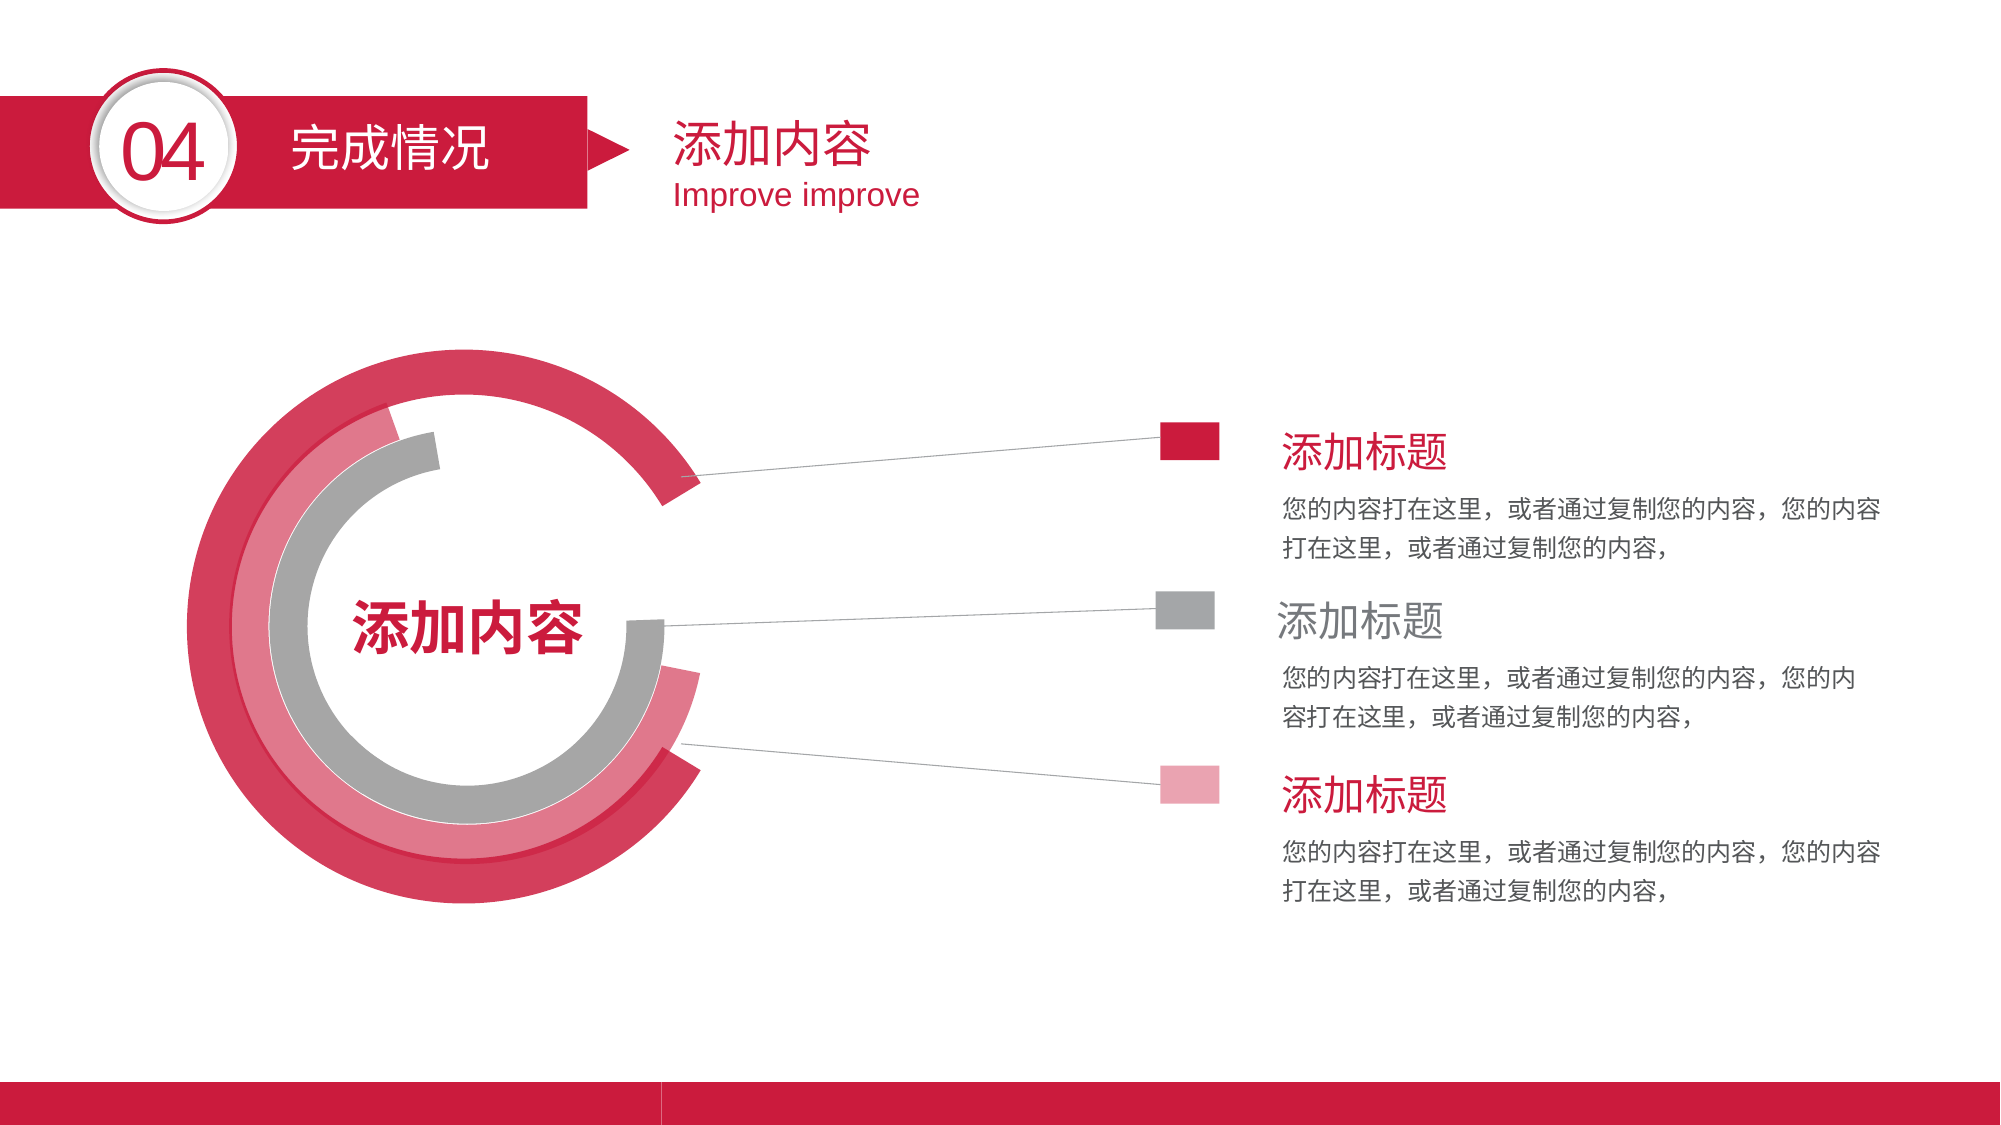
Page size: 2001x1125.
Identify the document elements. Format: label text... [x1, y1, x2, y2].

text_box [186, 429, 659, 904]
text_box [232, 503, 269, 751]
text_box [1161, 569, 1506, 637]
text_box [270, 349, 657, 428]
text_box 添加内容 Improve improve [657, 105, 965, 221]
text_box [1160, 400, 1511, 468]
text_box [269, 428, 665, 824]
text_box [661, 1081, 1330, 1125]
text_box [665, 785, 692, 817]
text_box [252, 96, 630, 209]
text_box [1160, 743, 1511, 811]
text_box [0, 96, 87, 209]
text_box 您的内容打在这里，或者通过复制您的内容，您的内容打在这里，或者通过复制您的内容， [1267, 476, 1901, 570]
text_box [87, 70, 252, 222]
text_box 您的内容打在这里，或者通过复制您的内容，您的内容打在这里，或者通过复制您的内容， [1267, 645, 1878, 739]
text_box [344, 824, 584, 858]
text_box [658, 437, 1161, 785]
text_box [346, 408, 396, 428]
text_box 您的内容打在这里，或者通过复制您的内容，您的内容打在这里，或者通过复制您的内容， [1267, 820, 1901, 913]
text_box [0, 1081, 661, 1125]
text_box [1330, 1081, 2000, 1125]
